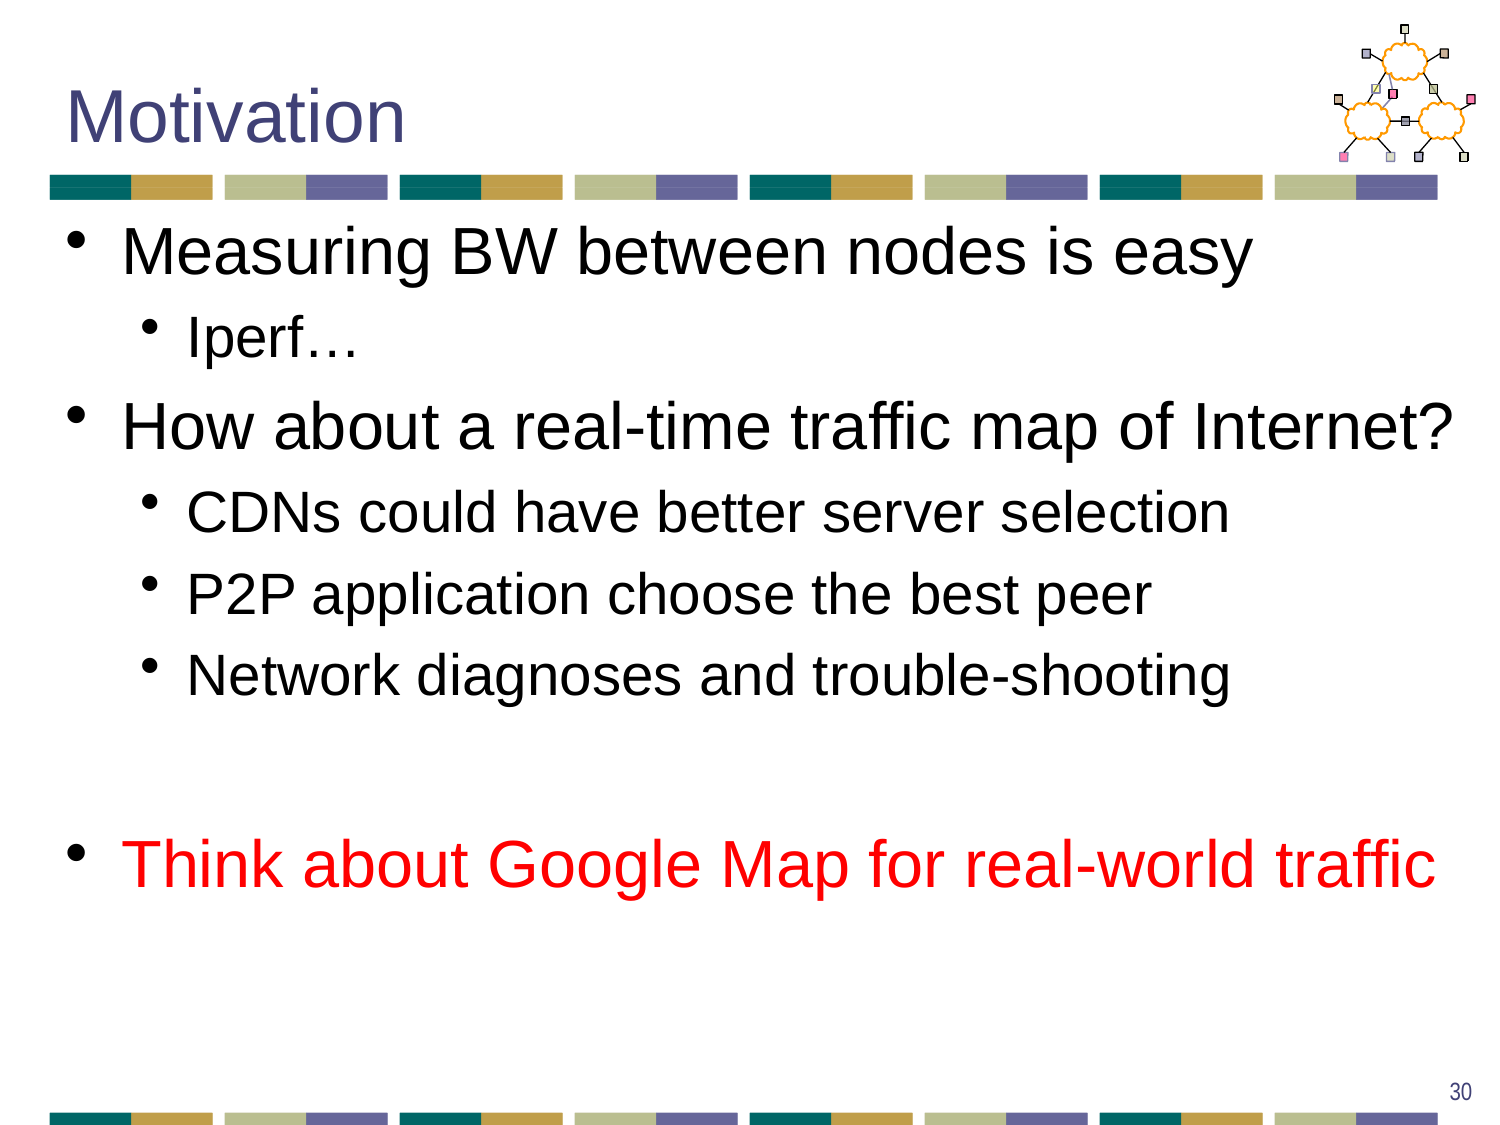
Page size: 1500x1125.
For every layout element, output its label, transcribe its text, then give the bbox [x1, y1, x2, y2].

title Motivation [50, 62, 1438, 163]
slide_number 30 [1174, 1037, 1488, 1113]
list Measuring BW between nodes is easy Iperf… How about a real-time traffic map of Internet? CDNs could have better server selection P2P application choose the best peer Network diagnoses and trouble-shooting Think about Google Map for real-world traffic [50, 200, 1488, 1000]
